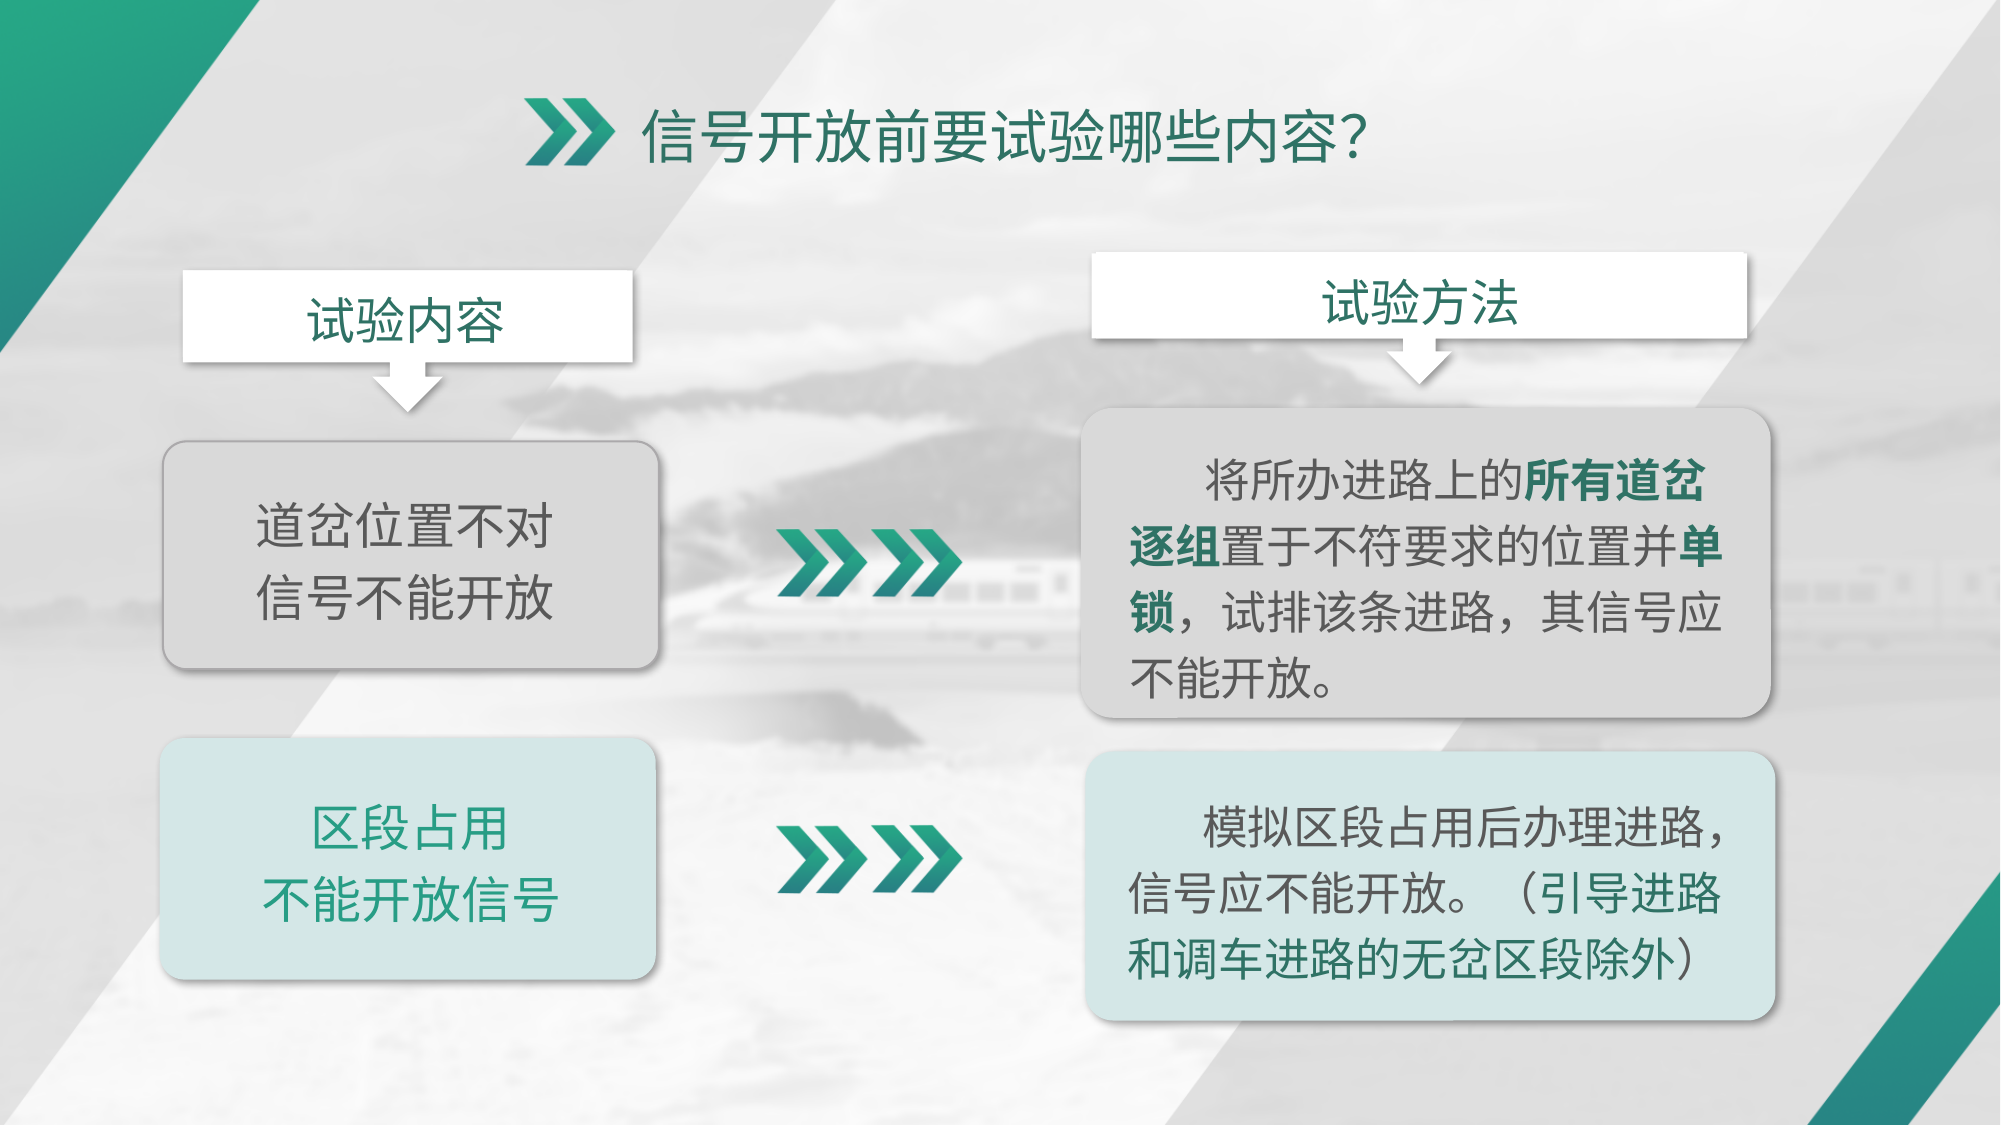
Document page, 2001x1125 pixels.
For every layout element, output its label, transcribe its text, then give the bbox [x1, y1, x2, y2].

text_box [767, 514, 973, 611]
text_box 道岔位置不对 信号不能开放 [182, 475, 628, 634]
text_box [161, 440, 661, 671]
text_box 区段占用 不能开放信号 [188, 777, 634, 937]
text_box [1079, 406, 1772, 719]
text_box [515, 58, 1463, 181]
text_box [1084, 750, 1777, 1022]
text_box [158, 737, 657, 981]
text_box 将所办进路上的所有道岔逐组置于不符要求的位置并单锁，试排该条进路，其信号应不能开放。 [1114, 433, 1749, 713]
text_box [182, 270, 633, 413]
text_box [1091, 251, 1748, 385]
picture [0, 0, 2001, 1125]
text_box 模拟区段占用后办理进路，信号应不能开放。（引导进路和调车进路的无岔区段除外） [1112, 780, 1747, 993]
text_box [767, 810, 974, 908]
